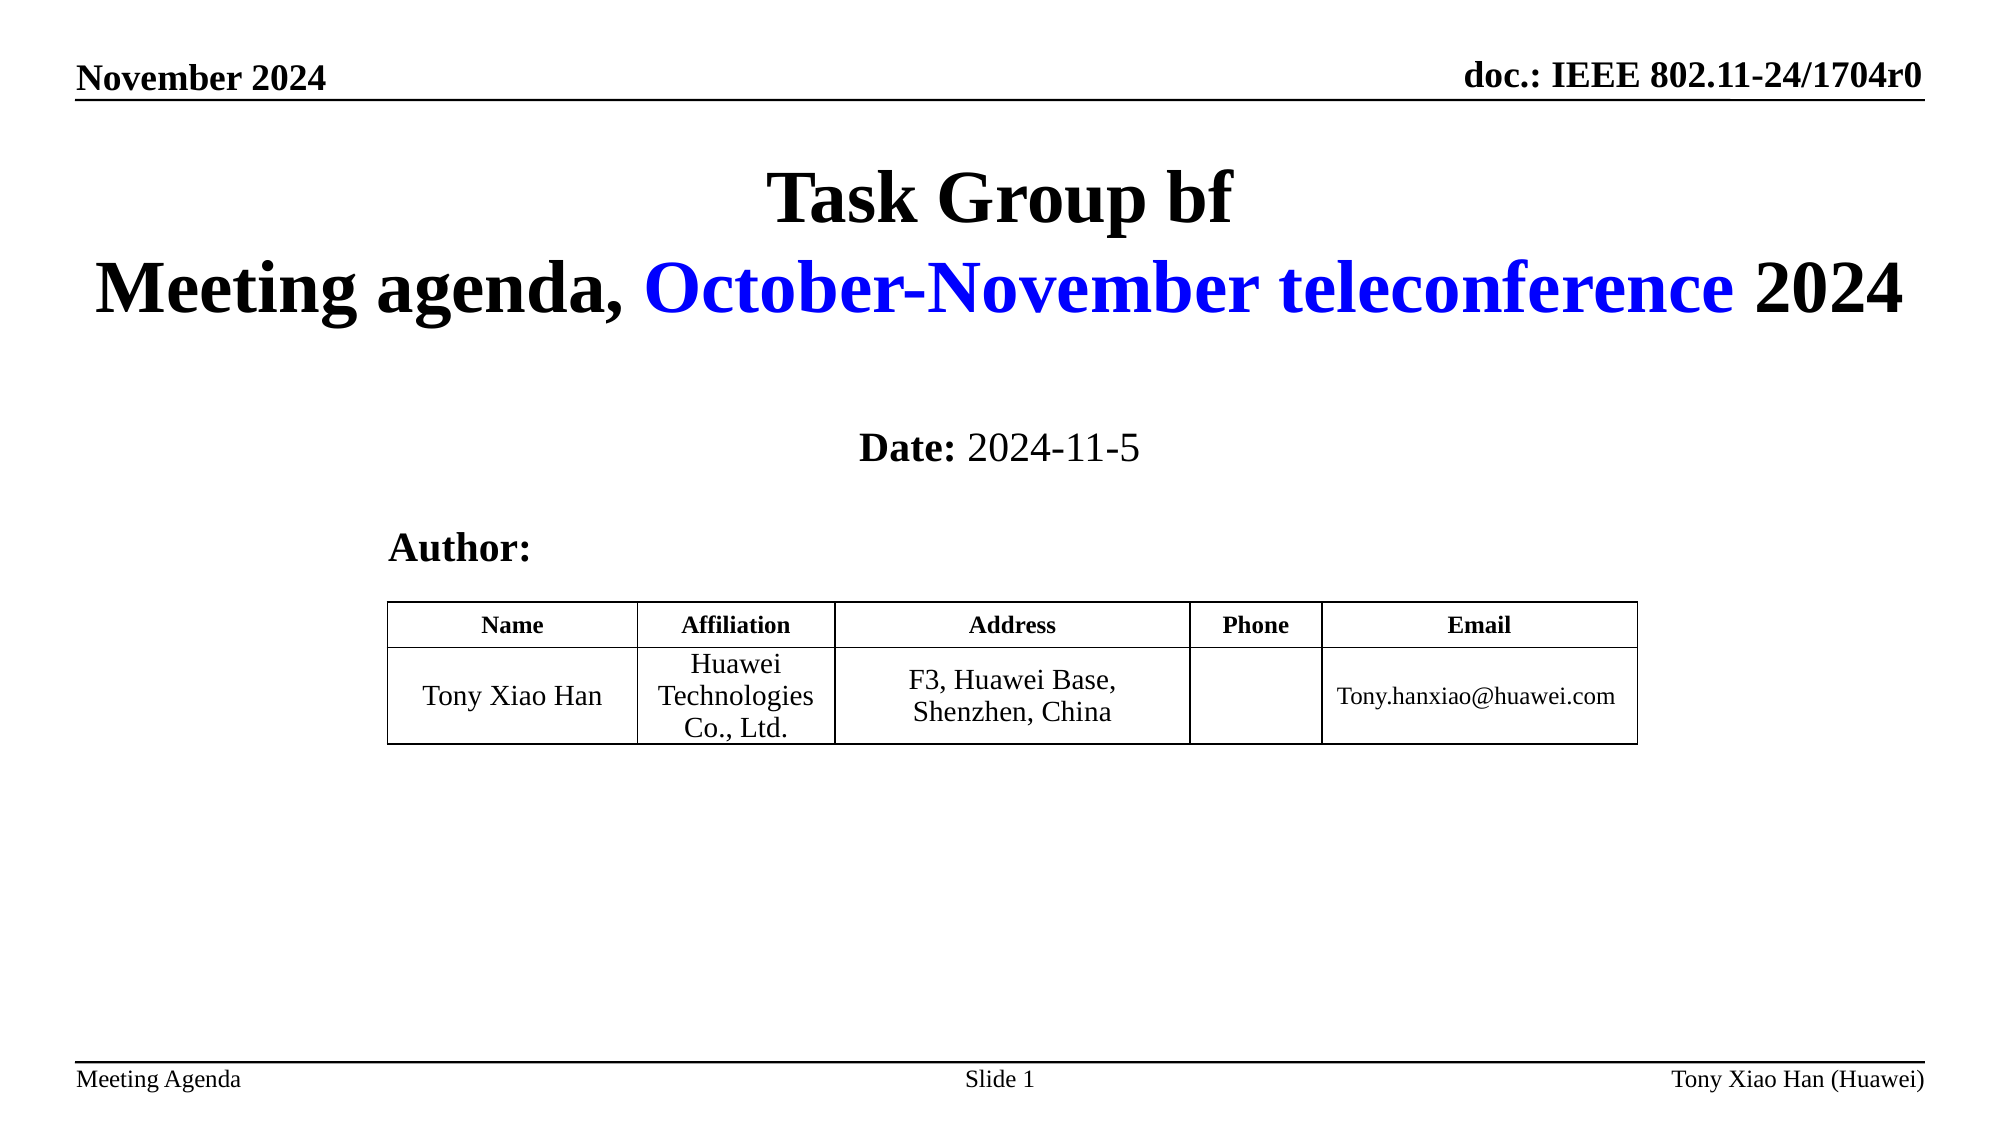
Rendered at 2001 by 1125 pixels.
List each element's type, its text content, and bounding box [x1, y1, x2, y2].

table_header Name [388, 603, 637, 647]
title Task Group bf Meeting agenda, October-November teleconference 2024 [75, 149, 1925, 325]
table_cell [1191, 648, 1321, 743]
table_cell F3, Huawei Base, Shenzhen, China [836, 648, 1189, 743]
table_cell Huawei Technologies Co., Ltd. [638, 648, 834, 743]
table_header Address [836, 603, 1189, 647]
list Date: 2024-11-5 [362, 412, 1638, 475]
table_header Affiliation [638, 603, 834, 647]
text_box Author: [362, 512, 600, 575]
table_header Email [1323, 603, 1637, 647]
table_cell Tony.hanxiao@huawei.com [1323, 648, 1637, 743]
table_cell Tony Xiao Han [388, 648, 637, 743]
table_header Phone [1191, 603, 1321, 647]
